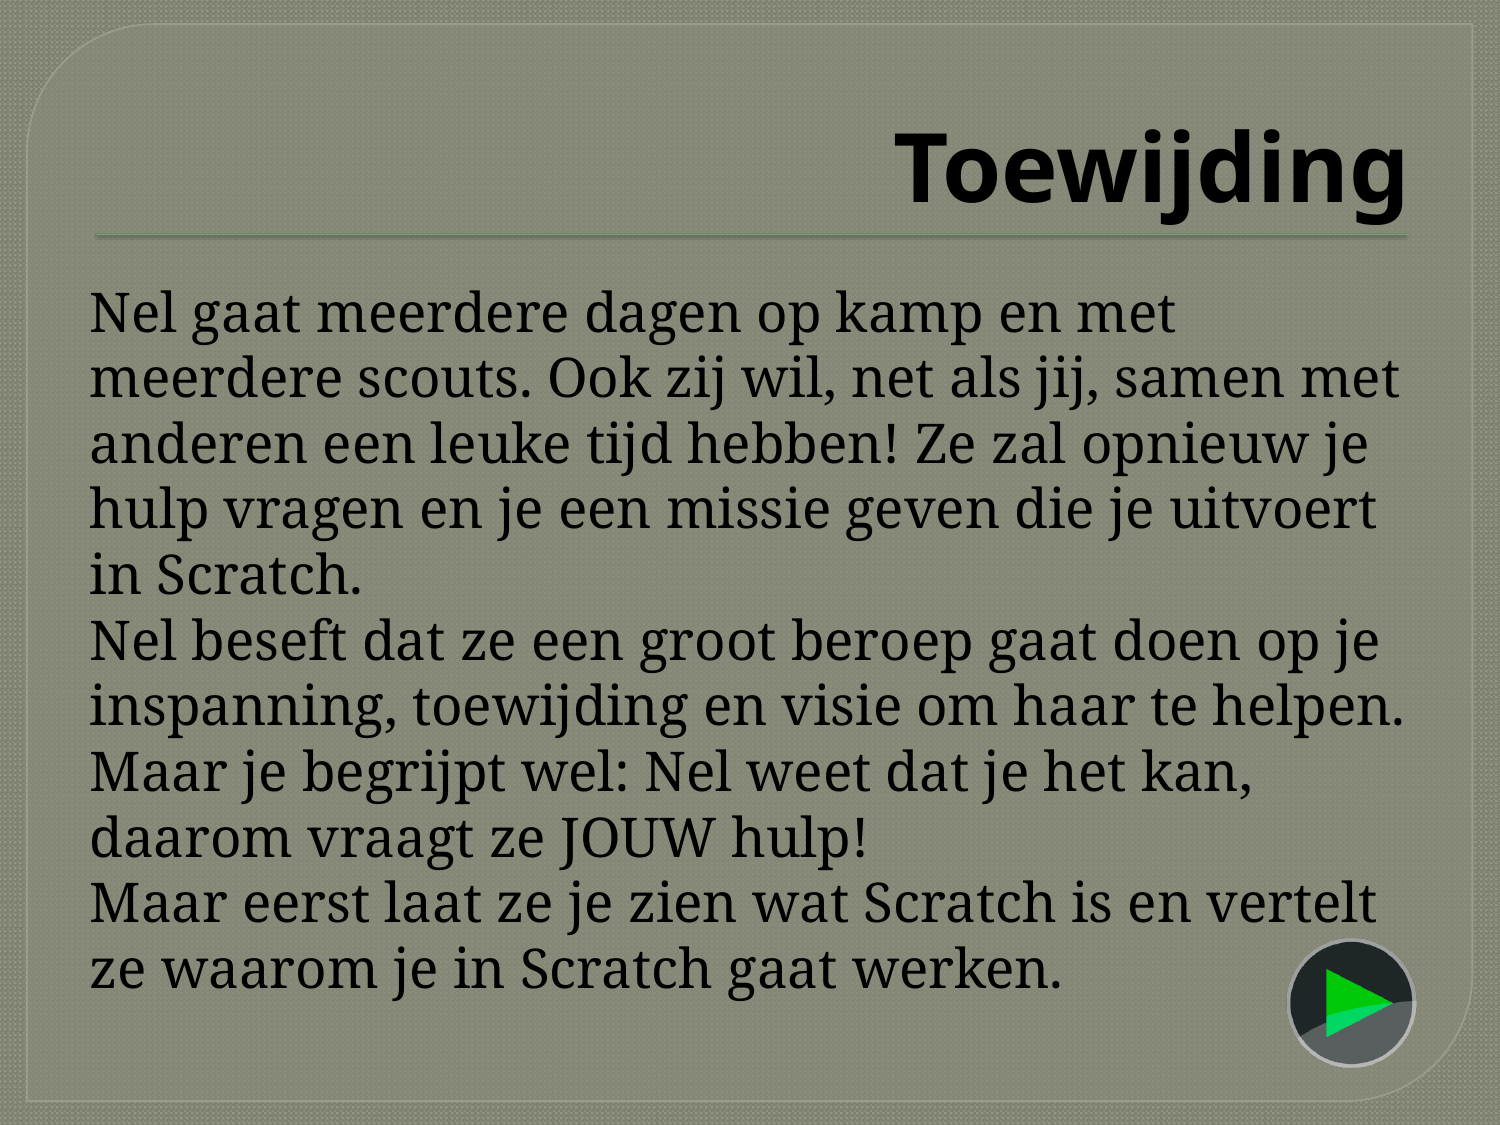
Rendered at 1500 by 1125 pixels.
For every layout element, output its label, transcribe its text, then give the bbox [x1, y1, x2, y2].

picture [1269, 920, 1434, 1085]
title Toewijding [75, 41, 1425, 230]
list Nel gaat meerdere dagen op kamp en met meerdere scouts. Ook zij wil, net als jij, samen met anderen een leuke tijd hebben! Ze zal opnieuw je hulp vragen en je een missie geven die je uitvoert in Scratch. Nel beseft dat ze een groot beroep gaat doen op je inspanning, toewijding en visie om haar te helpen. Maar je begrijpt wel: Nel weet dat je het kan, daarom vraagt ze JOUW hulp! Maar eerst laat ze je zien wat Scratch is en vertelt ze waarom je in Scratch gaat werken. [75, 270, 1425, 1013]
